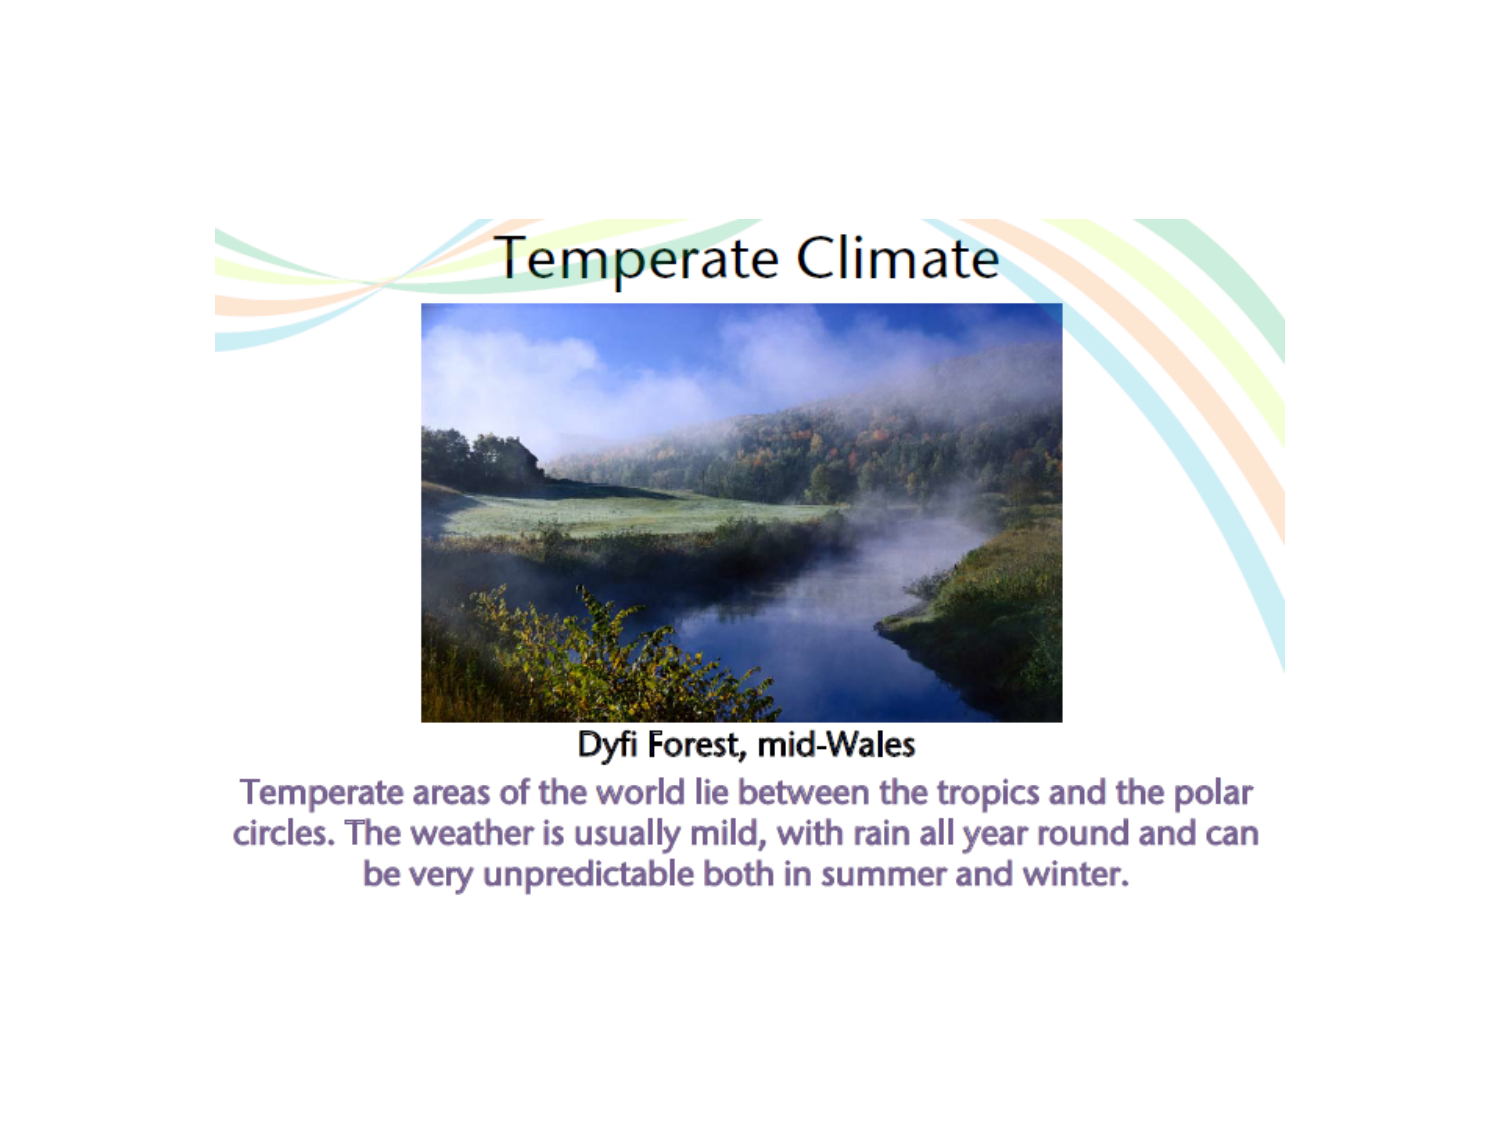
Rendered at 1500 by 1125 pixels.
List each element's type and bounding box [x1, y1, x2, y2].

picture [215, 219, 1285, 906]
